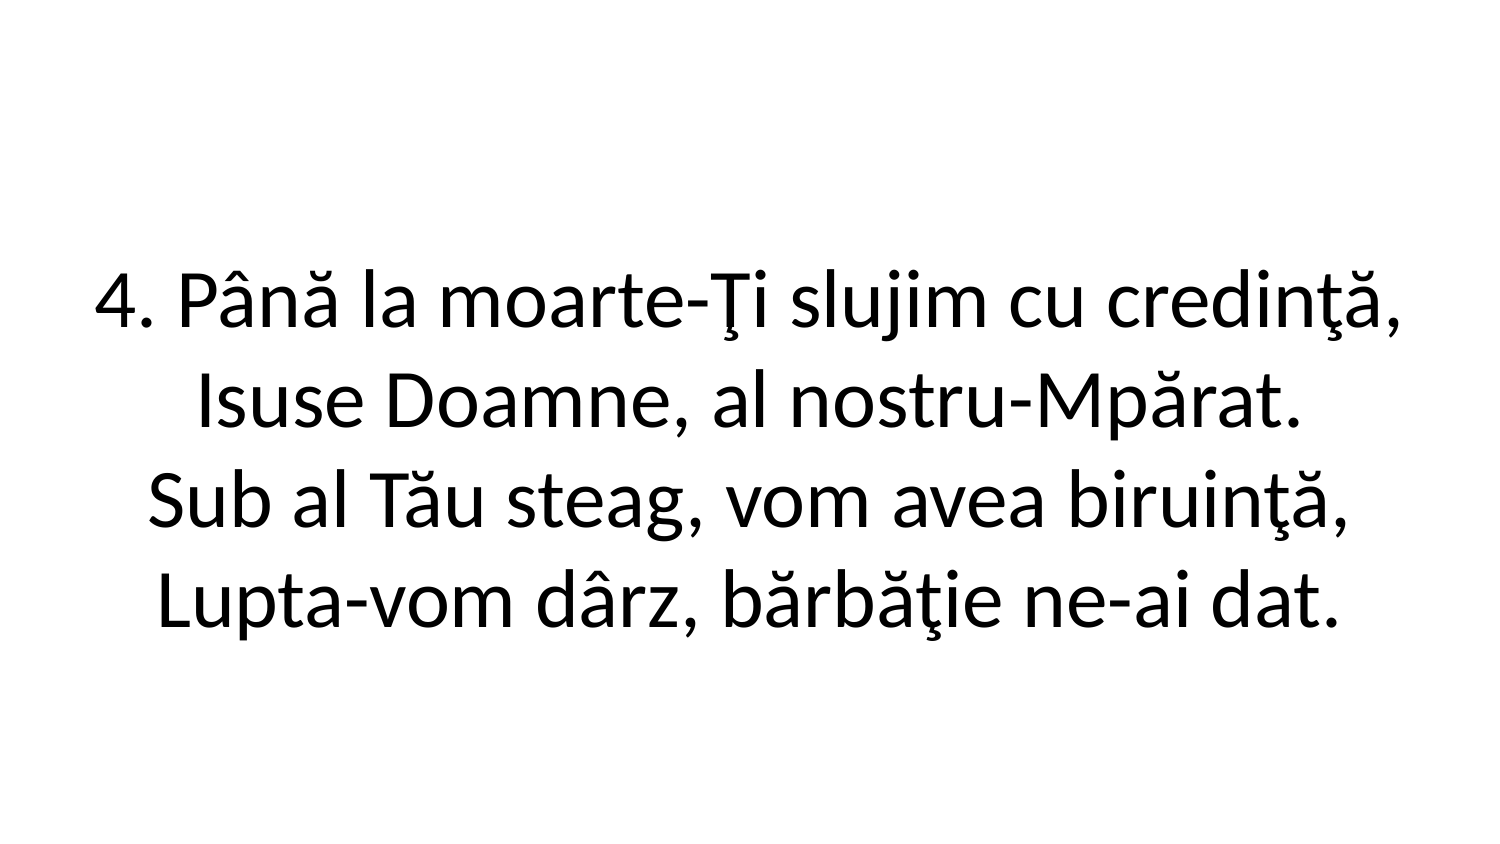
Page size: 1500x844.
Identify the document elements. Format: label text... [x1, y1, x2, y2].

text_box 4. Până la moarte-Ţi slujim cu credinţă, Isuse Doamne, al nostru-Mpărat. Sub al Tău steag, vom avea biruinţă, Lupta-vom dârz, bărbăţie ne-ai dat. [80, 192, 1420, 652]
